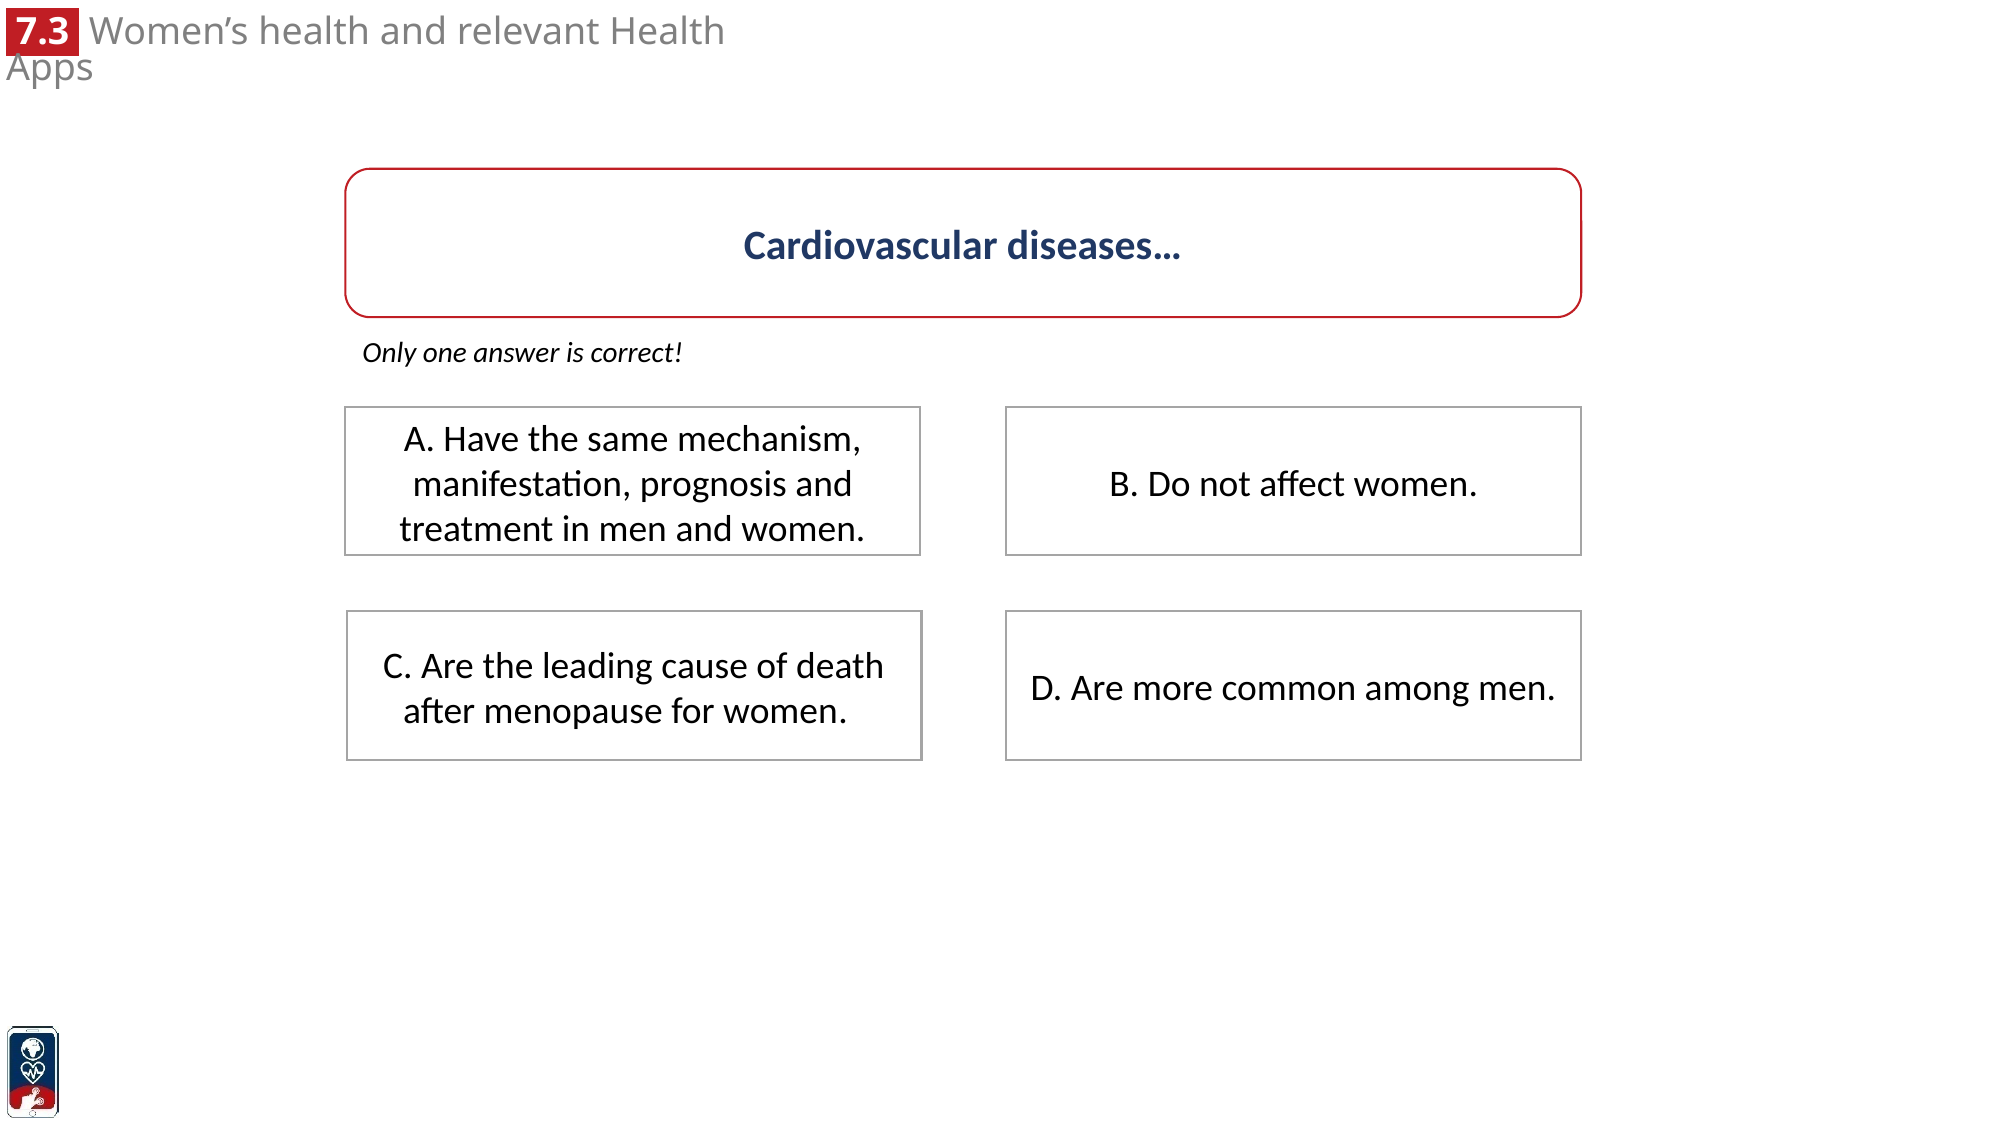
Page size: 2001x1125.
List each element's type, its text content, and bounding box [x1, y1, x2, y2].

picture [7, 1026, 59, 1118]
text_box Cardiovascular diseases… [344, 167, 1583, 319]
text_box D. Are more common among men. [1005, 610, 1582, 761]
text_box Only one answer is correct! [347, 325, 699, 376]
text_box C. Are the leading cause of death after menopause for women. [346, 610, 923, 761]
text_box B. Do not affect women. [1005, 406, 1582, 556]
text_box A. Have the same mechanism, manifestation, prognosis and treatment in men and women. [344, 406, 921, 556]
